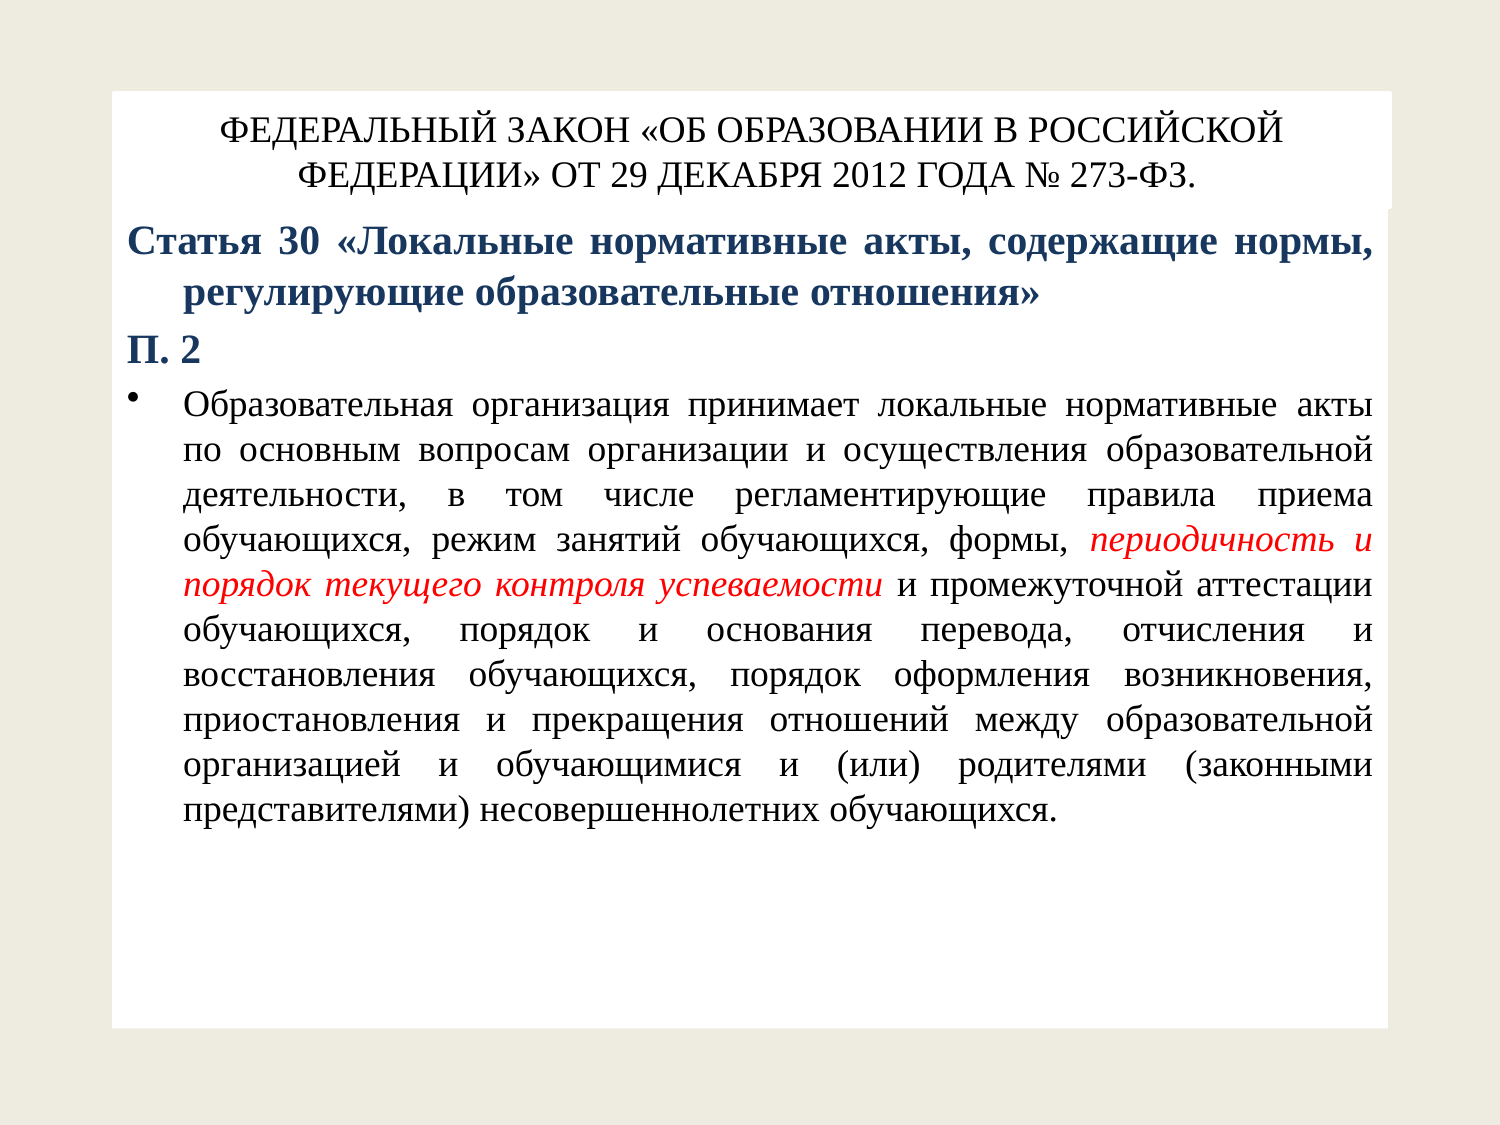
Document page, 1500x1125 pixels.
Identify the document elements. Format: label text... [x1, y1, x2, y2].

text_box Статья 30 «Локальные нормативные акты, содержащие нормы, регулирующие образовательные отношения» П. 2 Образовательная организация принимает локальные нормативные акты по основным вопросам организации и осуществления образовательной деятельности, в том числе регламентирующие правила приема обучающихся, режим занятий обучающихся, формы, периодичность и порядок текущего контроля успеваемости и промежуточной аттестации обучающихся, порядок и основания перевода, отчисления и восстановления обучающихся, порядок оформления возникновения, приостановления и прекращения отношений между образовательной организацией и обучающимися и (или) родителями (законными представителями) несовершеннолетних обучающихся. [112, 209, 1388, 1029]
text_box ФЕДЕРАЛЬНЫЙ ЗАКОН «ОБ ОБРАЗОВАНИИ В РОССИЙСКОЙ ФЕДЕРАЦИИ» ОТ 29 ДЕКАБРЯ 2012 ГОДА № 273-ФЗ. [112, 91, 1392, 209]
